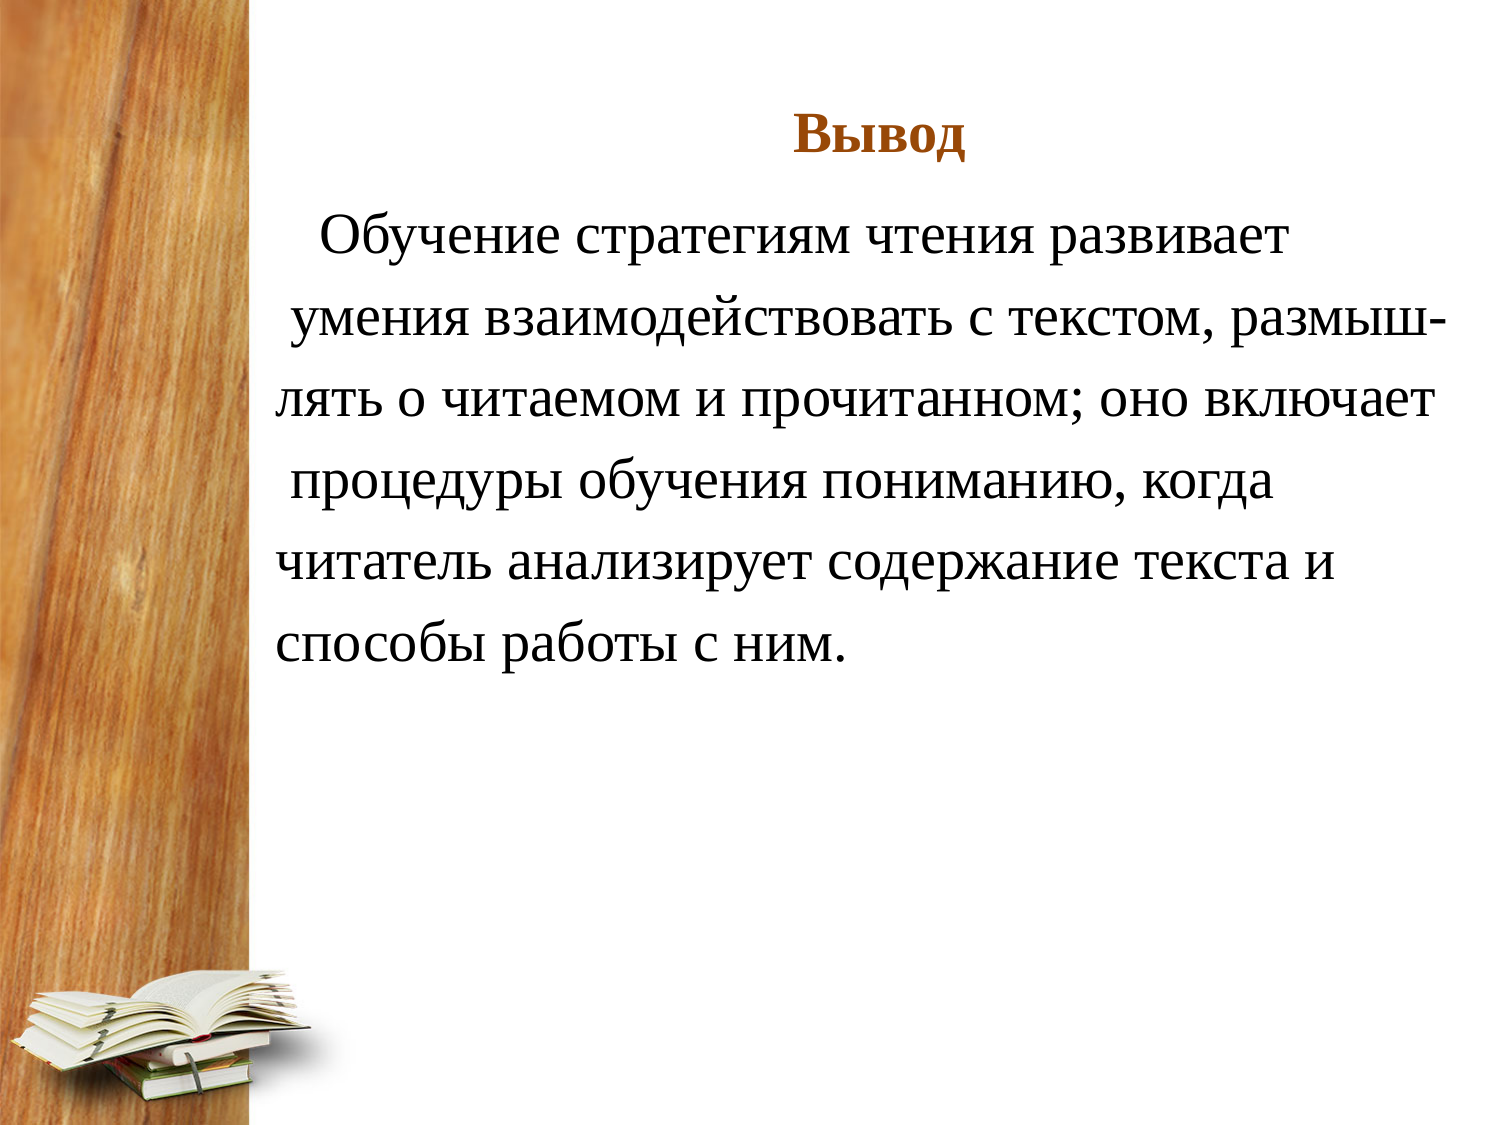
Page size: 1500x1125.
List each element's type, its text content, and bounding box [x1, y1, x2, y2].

list Обучение стратегиям чтения развивает умения взаимодействовать с текстом, размыш- лять о читаемом и прочитанном; оно включает процедуры обучения пониманию, когда читатель анализирует содержание текста и способы работы с ним. [210, 187, 1500, 983]
picture [0, 0, 1500, 1125]
list Вывод [348, 35, 1425, 187]
